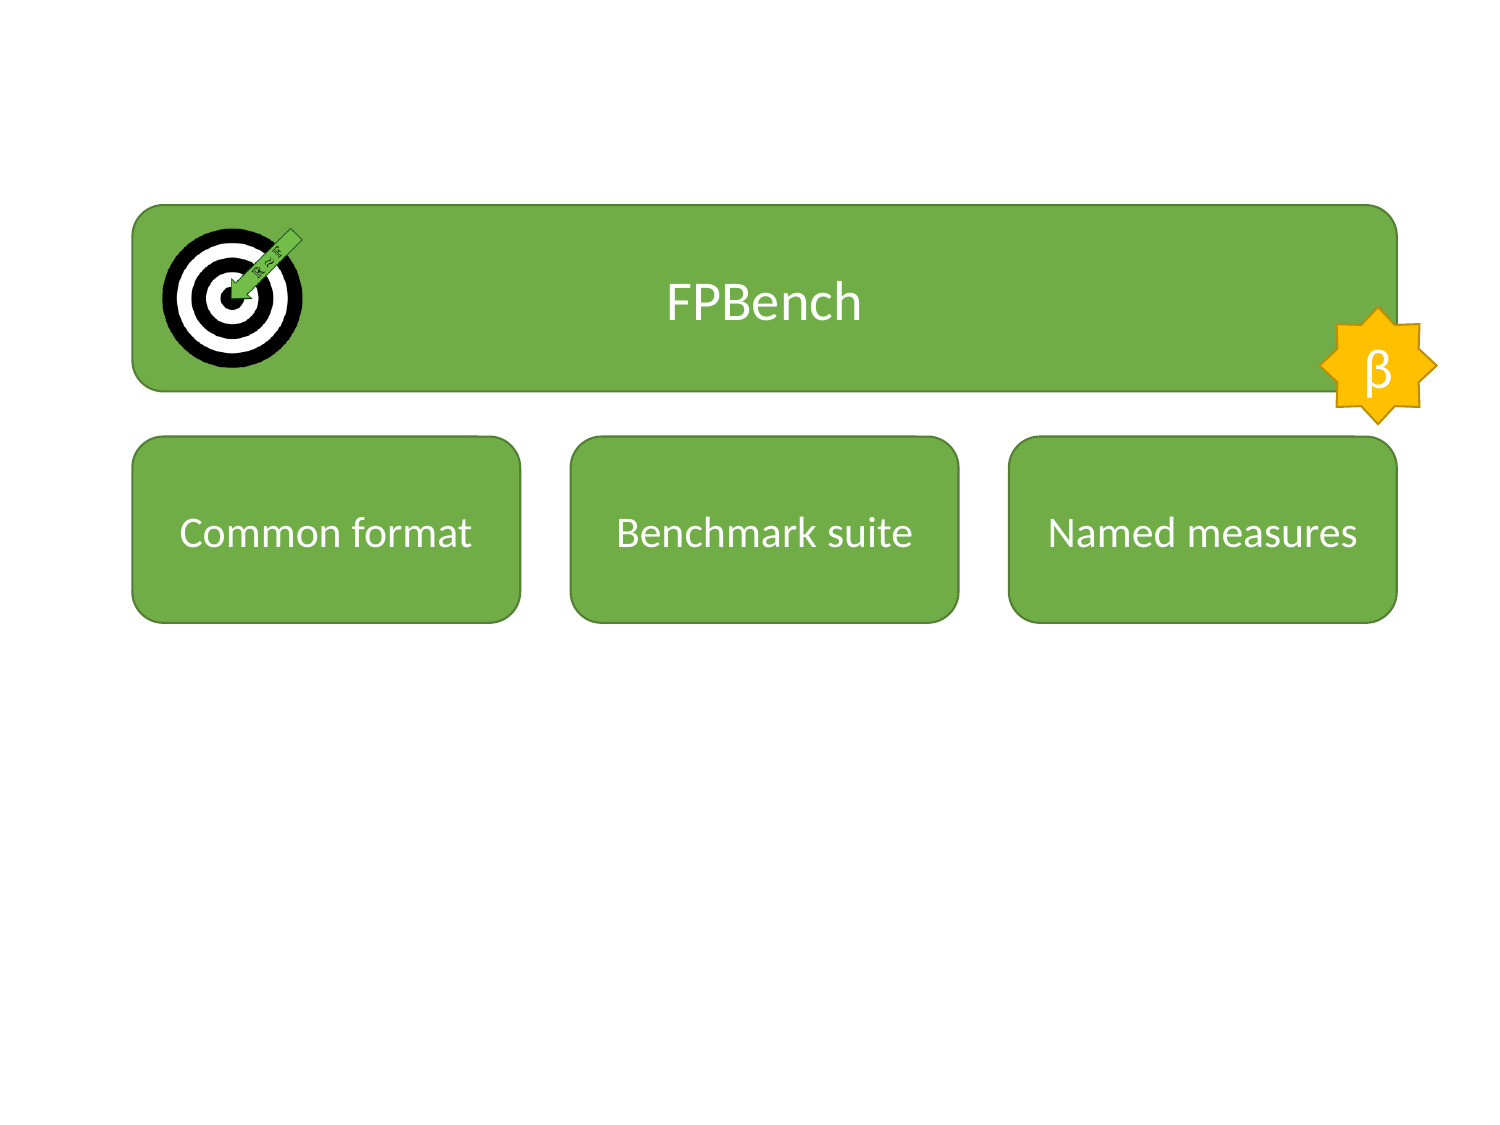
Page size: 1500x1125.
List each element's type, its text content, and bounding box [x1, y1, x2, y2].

text_box Common format [131, 435, 522, 624]
text_box Named measures [1007, 435, 1398, 624]
text_box Benchmark suite [569, 435, 960, 624]
text_box β [1317, 305, 1439, 426]
text_box FPBench [131, 204, 1398, 393]
picture [160, 226, 305, 370]
